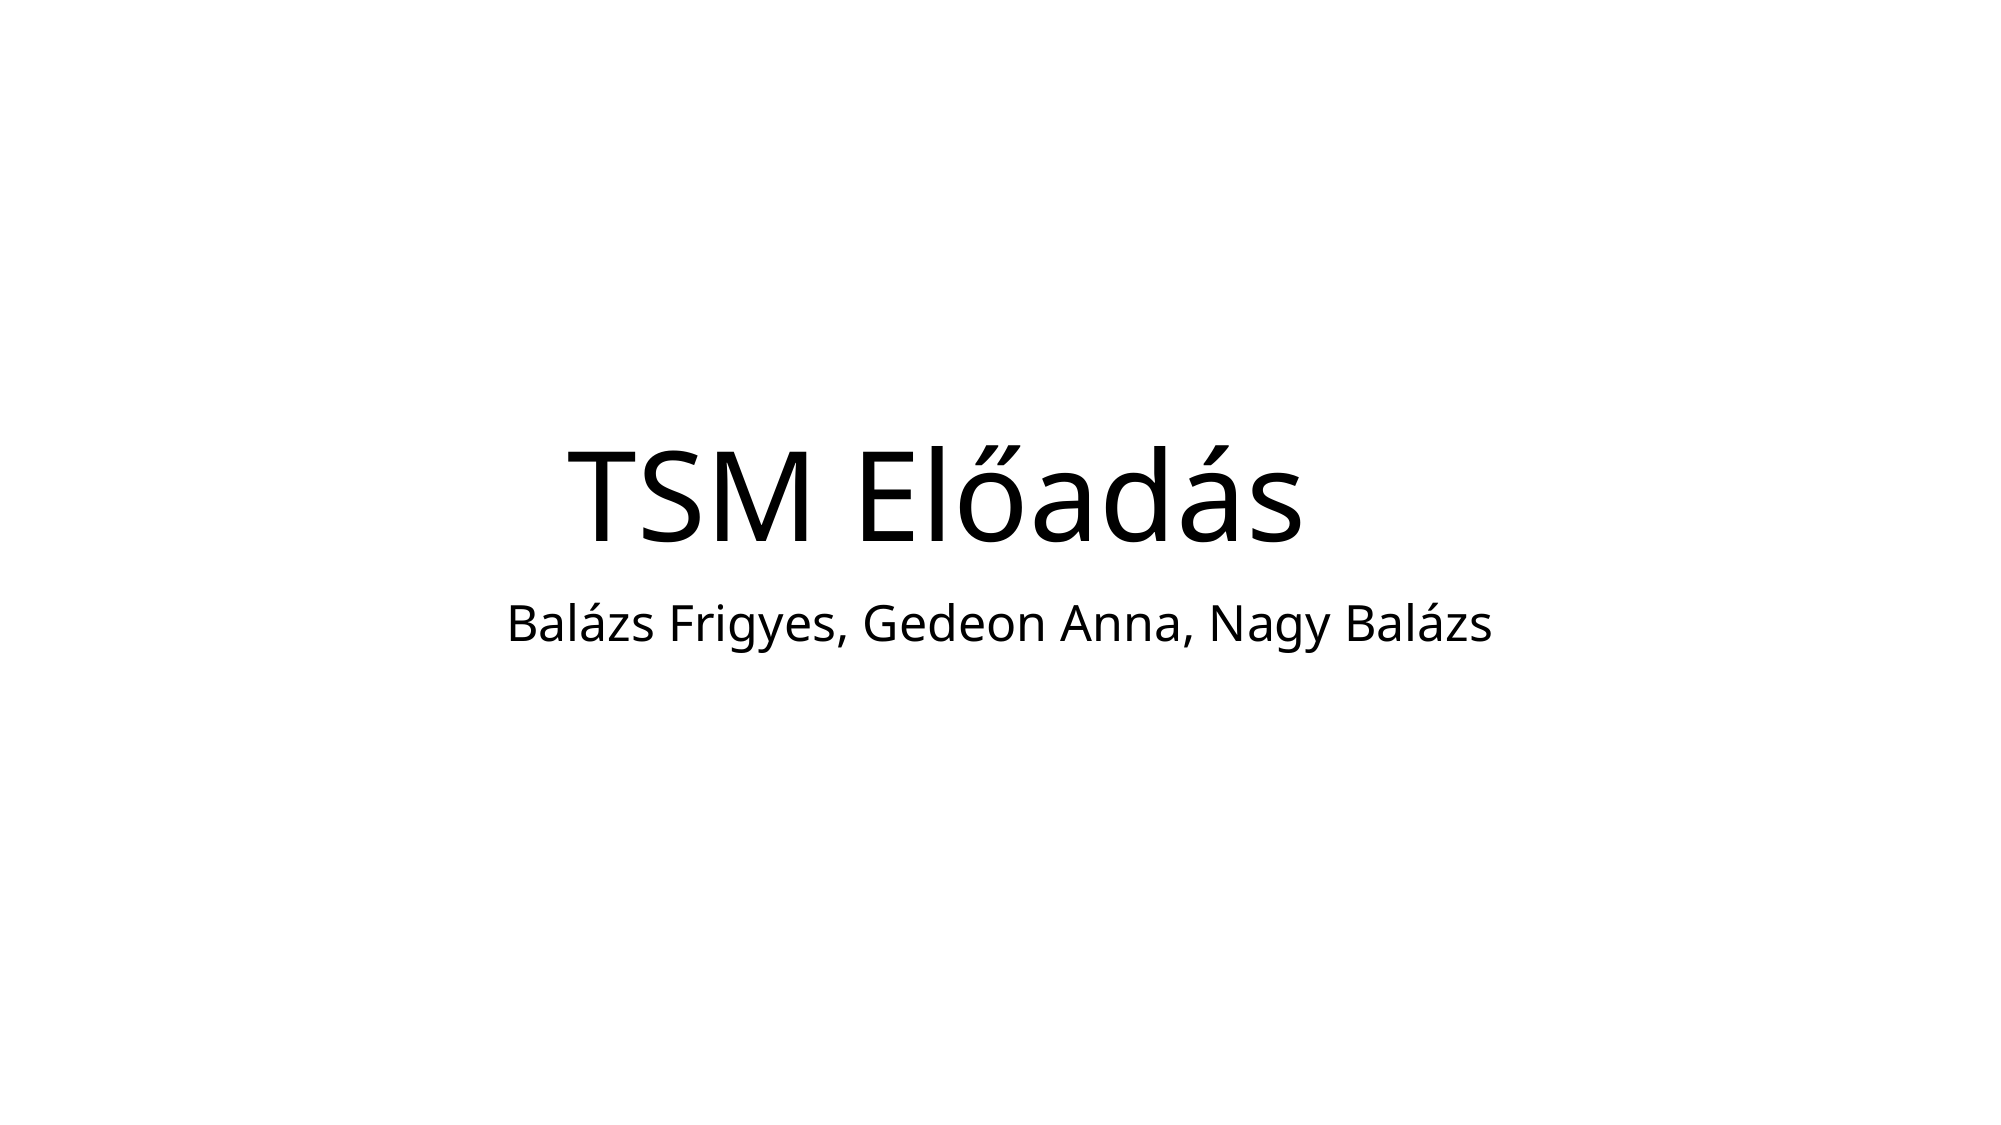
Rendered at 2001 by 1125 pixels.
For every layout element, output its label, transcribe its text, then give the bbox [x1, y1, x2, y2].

title TSM Előadás [249, 184, 1750, 576]
subtitle Balázs Frigyes, Gedeon Anna, Nagy Balázs [249, 590, 1750, 863]
